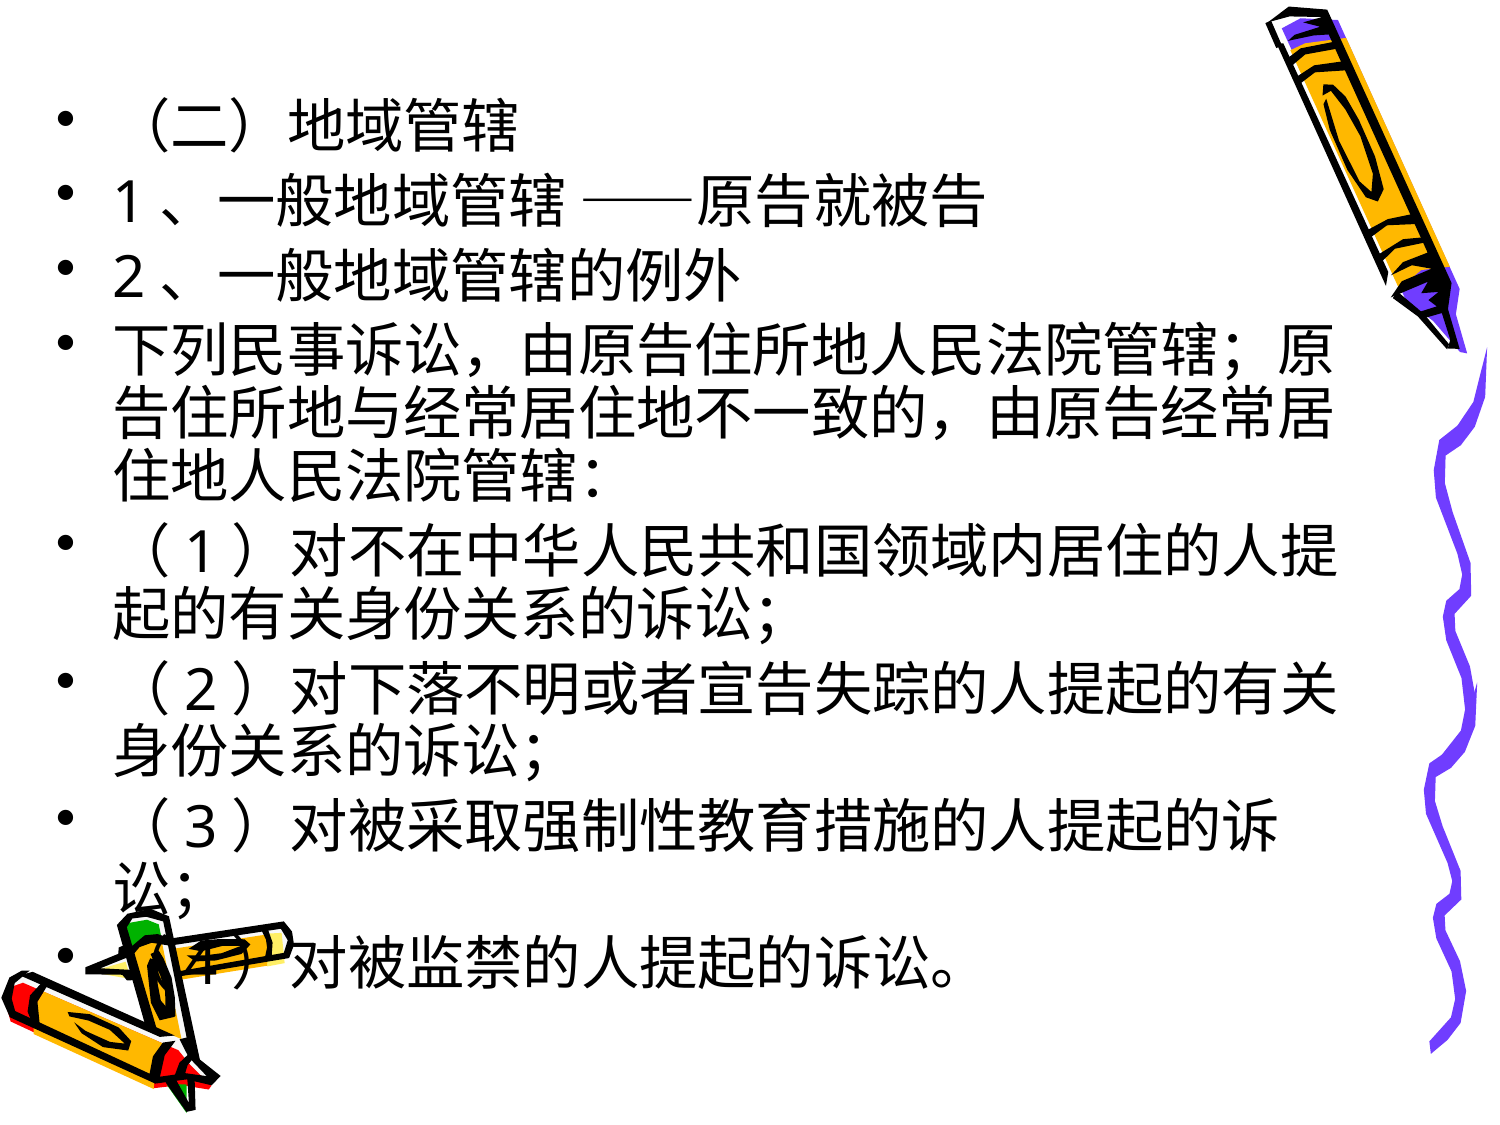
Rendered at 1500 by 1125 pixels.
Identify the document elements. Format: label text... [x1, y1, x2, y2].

list （二）地域管辖 1、一般地域管辖 ——原告就被告 2、一般地域管辖的例外 下列民事诉讼，由原告住所地人民法院管辖；原告住所地与经常居住地不一致的，由原告经常居住地人民法院管辖： （1）对不在中华人民共和国领域内居住的人提起的有关身份关系的诉讼； （2）对下落不明或者宣告失踪的人提起的有关身份关系的诉讼； （3）对被采取强制性教育措施的人提起的诉讼； （4）对被监禁的人提起的诉讼。 [40, 89, 1389, 1038]
